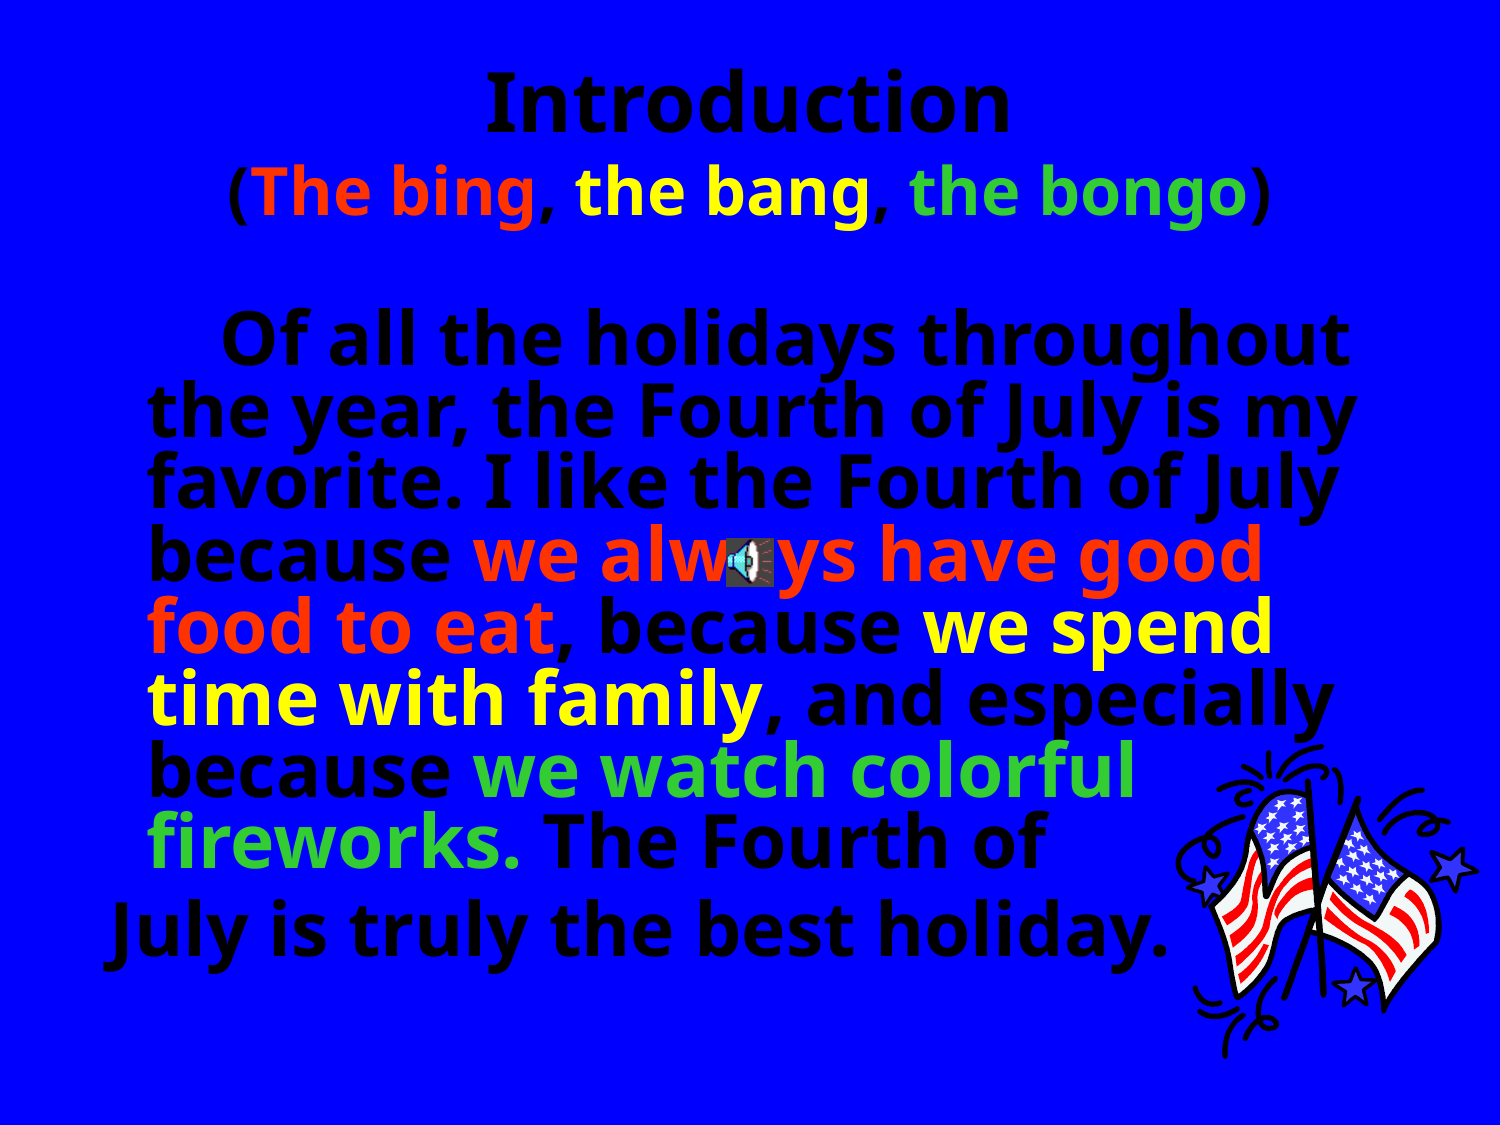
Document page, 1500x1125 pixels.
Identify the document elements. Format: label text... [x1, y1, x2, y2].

picture [724, 537, 776, 588]
picture [1159, 733, 1493, 1069]
title Introduction (The bing, the bang, the bongo) [75, 45, 1425, 233]
list Of all the holidays throughout the year, the Fourth of July is my favorite. I like the Fourth of July because we always have good food to eat, because we spend time with family, and especially because we watch colorful fireworks. The Fourth of July is truly the best holiday. [75, 299, 1425, 1043]
